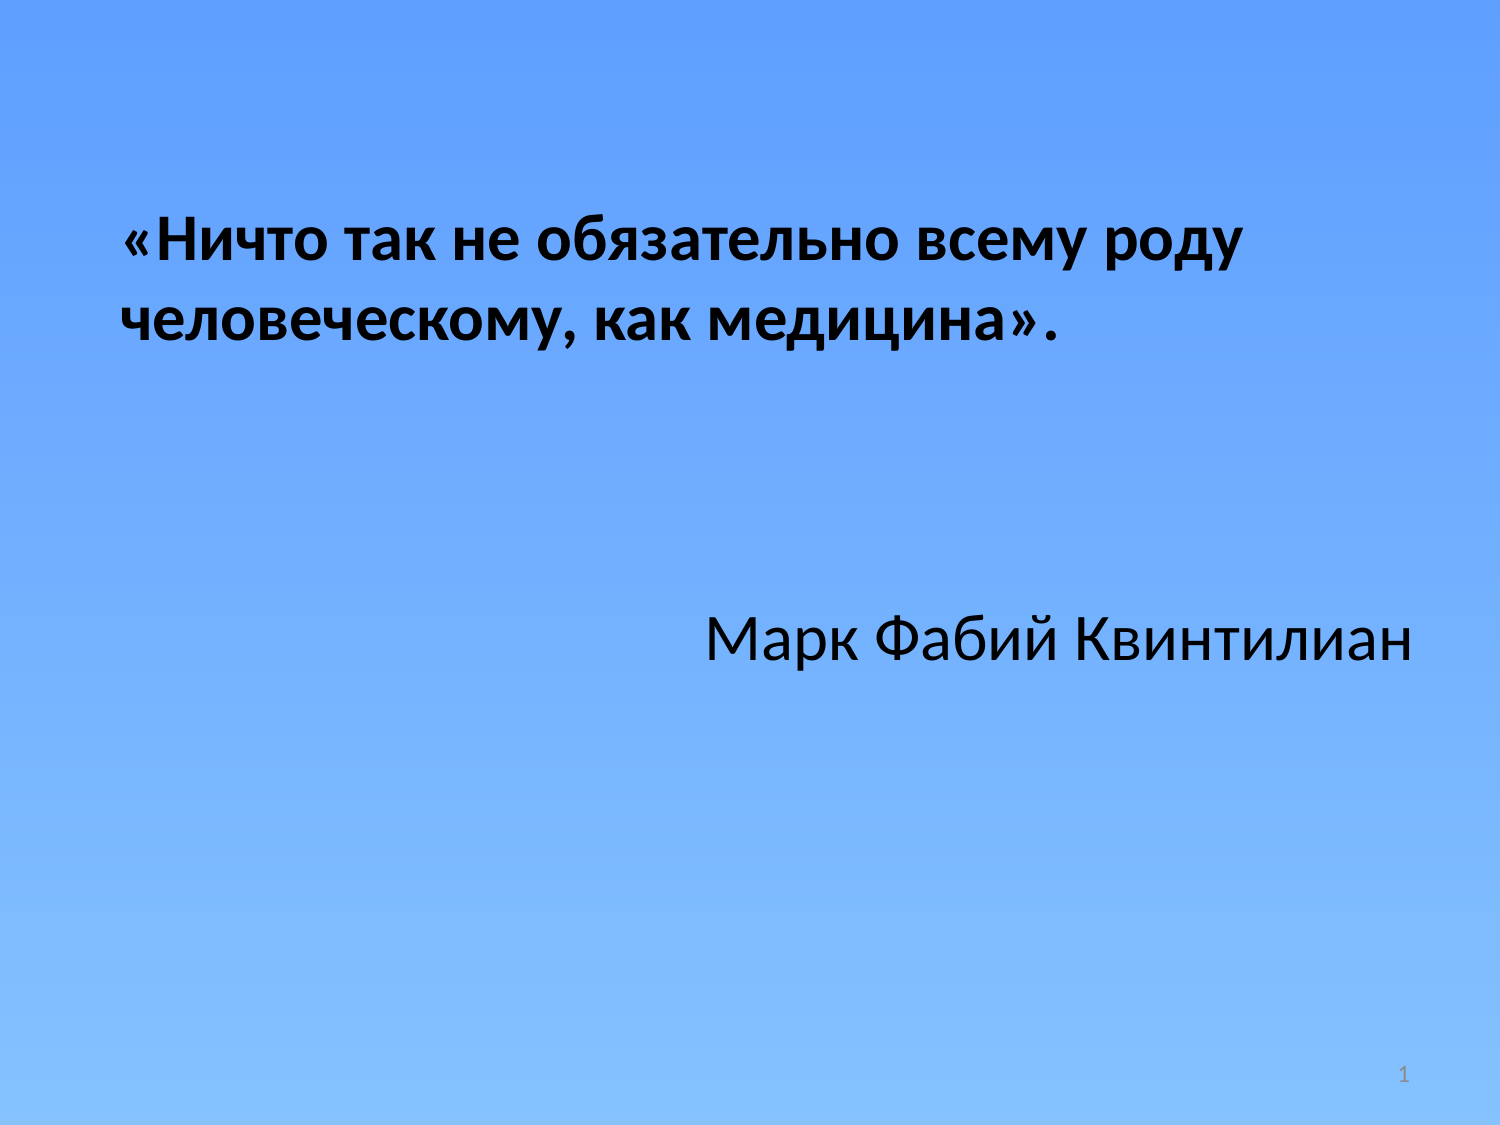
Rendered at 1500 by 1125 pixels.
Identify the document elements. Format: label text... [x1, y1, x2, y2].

slide_number 1 [1074, 1042, 1425, 1103]
text_box «Ничто так не обязательно всему роду человеческому, как медицина». Марк Фабий Квинтилиан [105, 96, 1430, 682]
